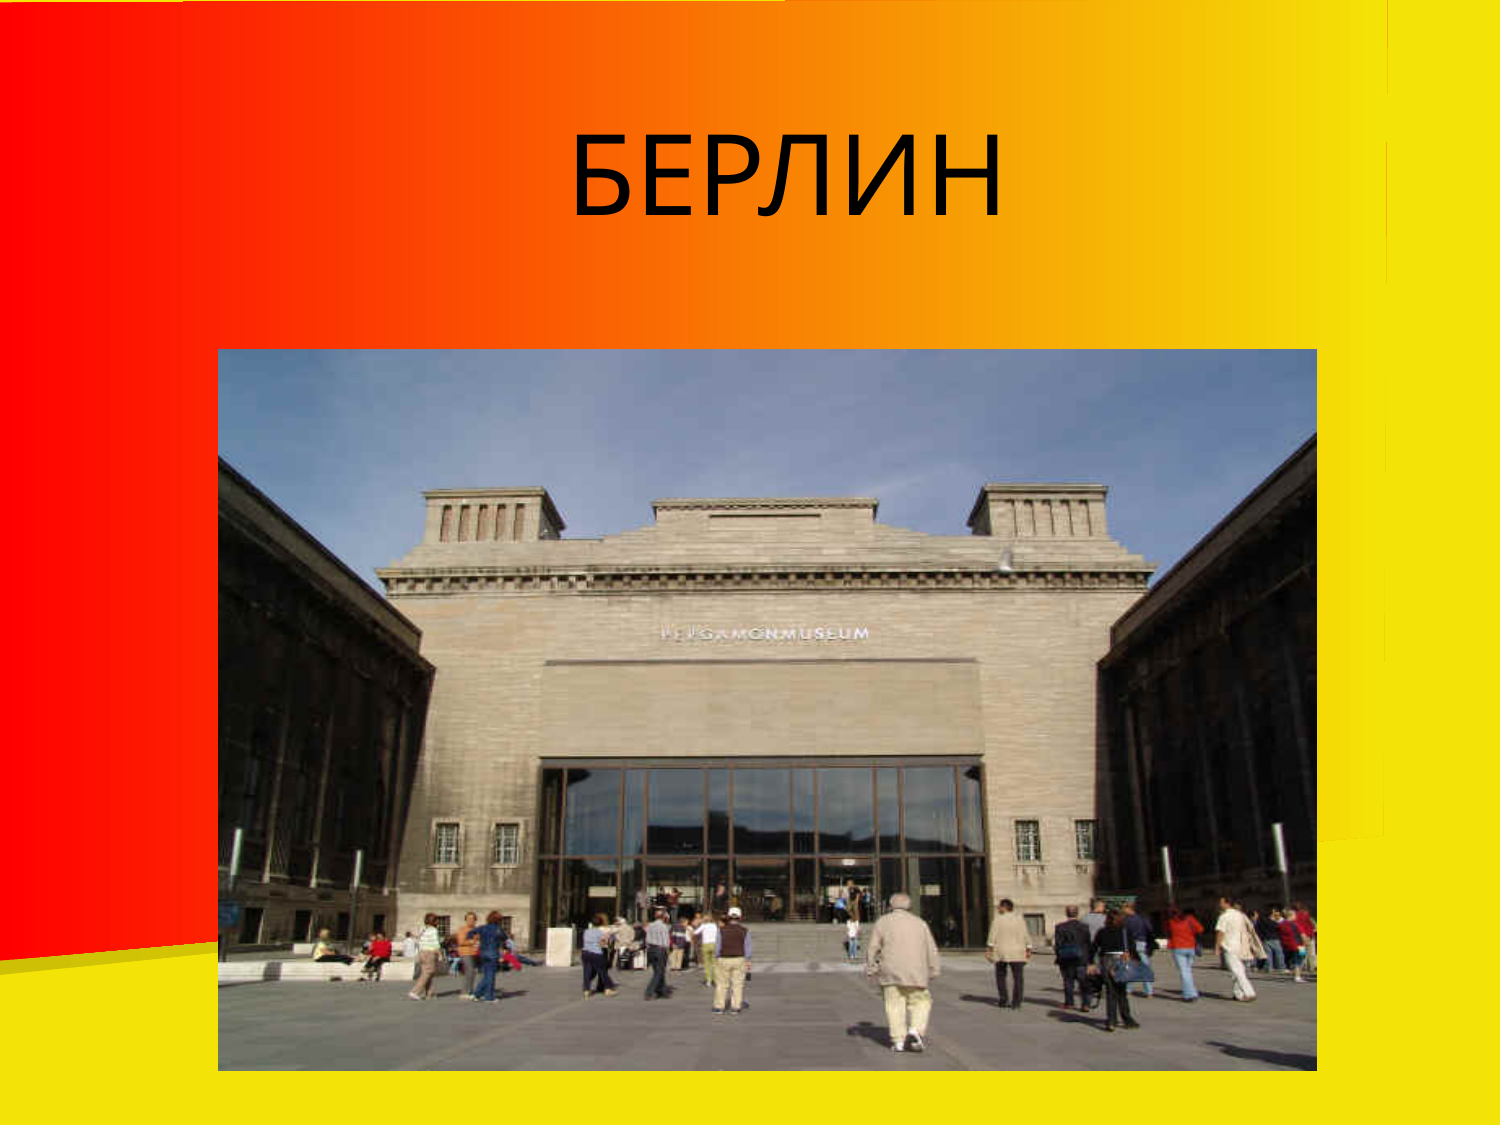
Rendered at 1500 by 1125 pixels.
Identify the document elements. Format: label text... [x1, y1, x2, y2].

picture [218, 349, 1318, 1071]
title БЕРЛИН [269, 81, 1306, 247]
